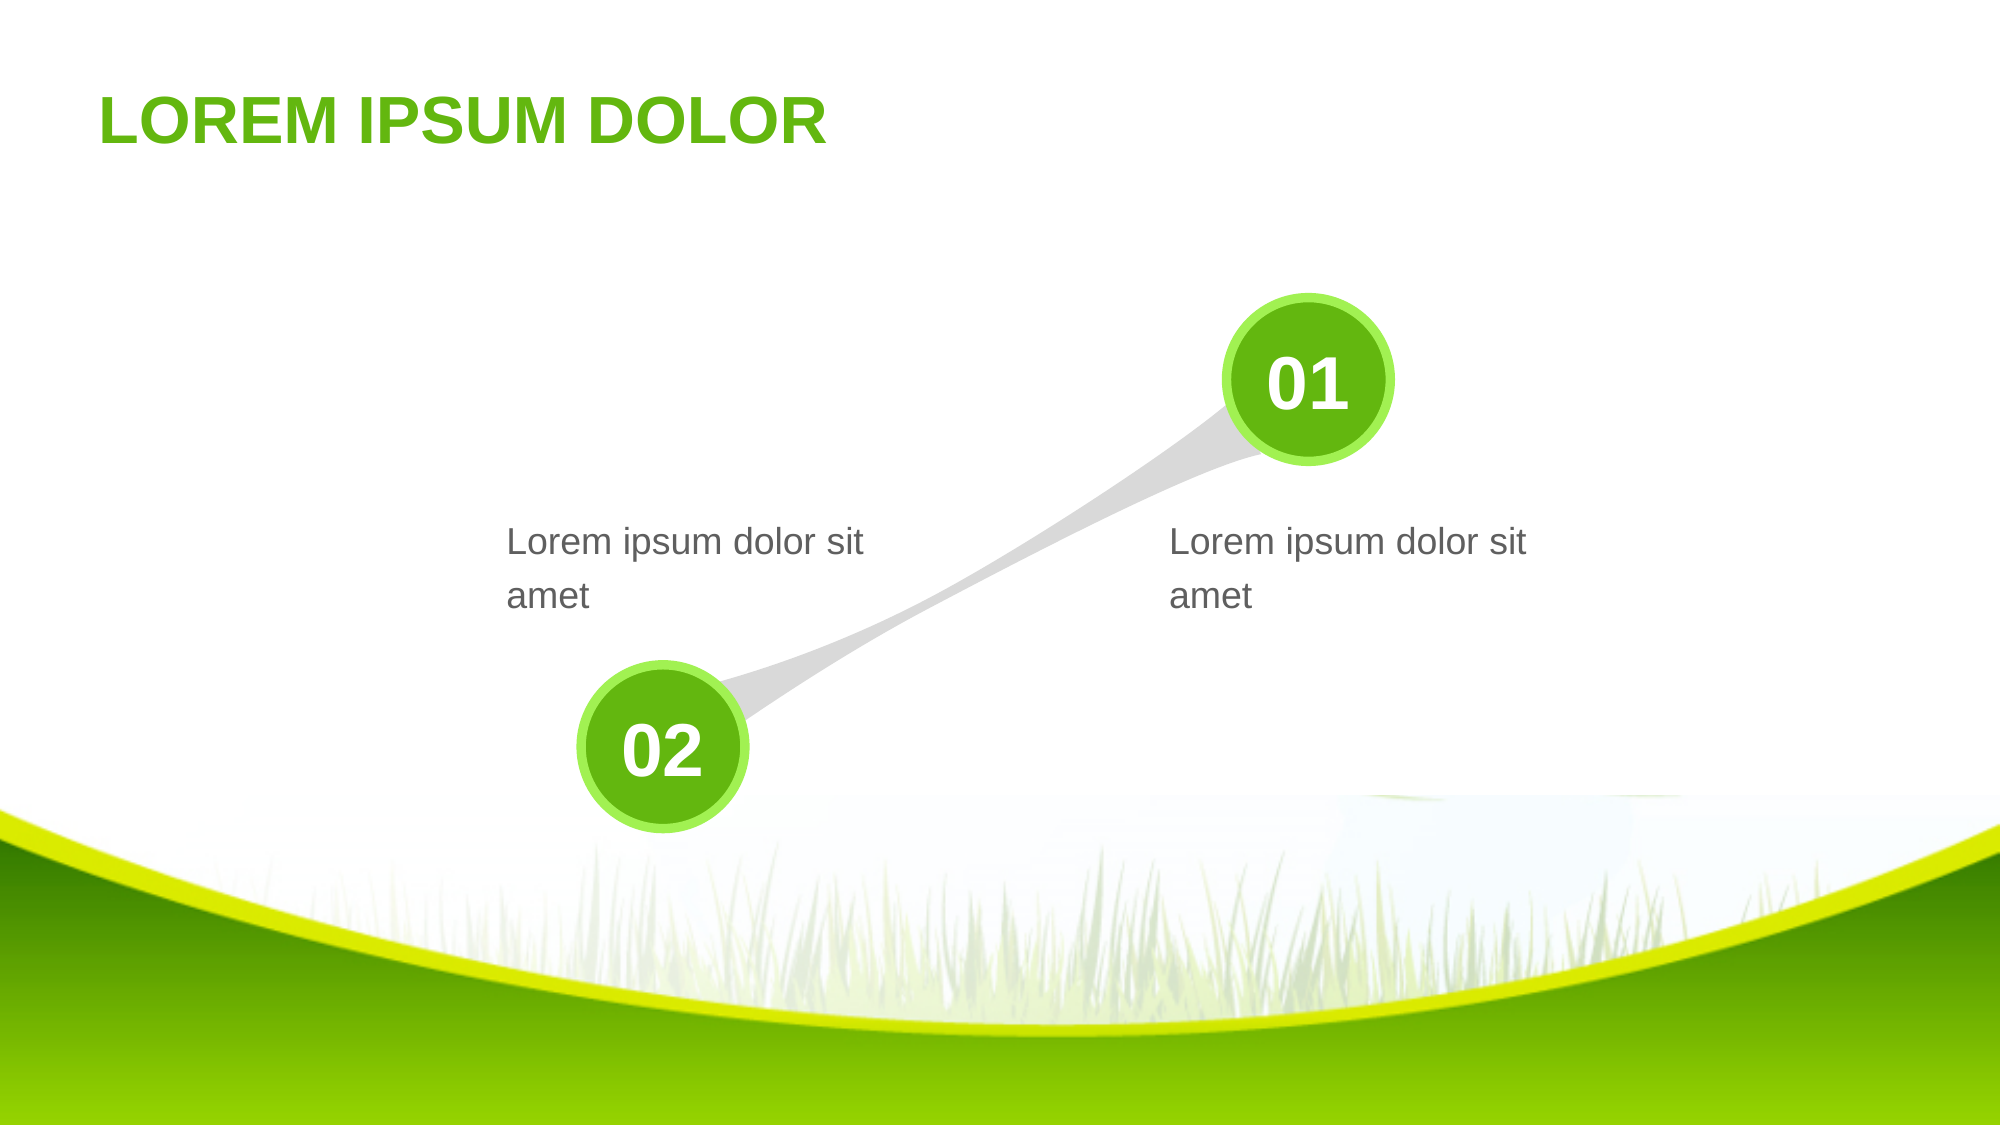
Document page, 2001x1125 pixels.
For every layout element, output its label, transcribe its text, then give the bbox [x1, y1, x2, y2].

text_box Lorem ipsum dolor sit amet [489, 492, 882, 631]
text_box [715, 402, 1262, 723]
text_box 01 [1226, 297, 1391, 462]
text_box LOREM IPSUM DOLOR [83, 51, 1269, 166]
text_box 02 [581, 664, 745, 829]
picture [0, 795, 2000, 1125]
text_box Lorem ipsum dolor sit amet [1152, 492, 1545, 631]
